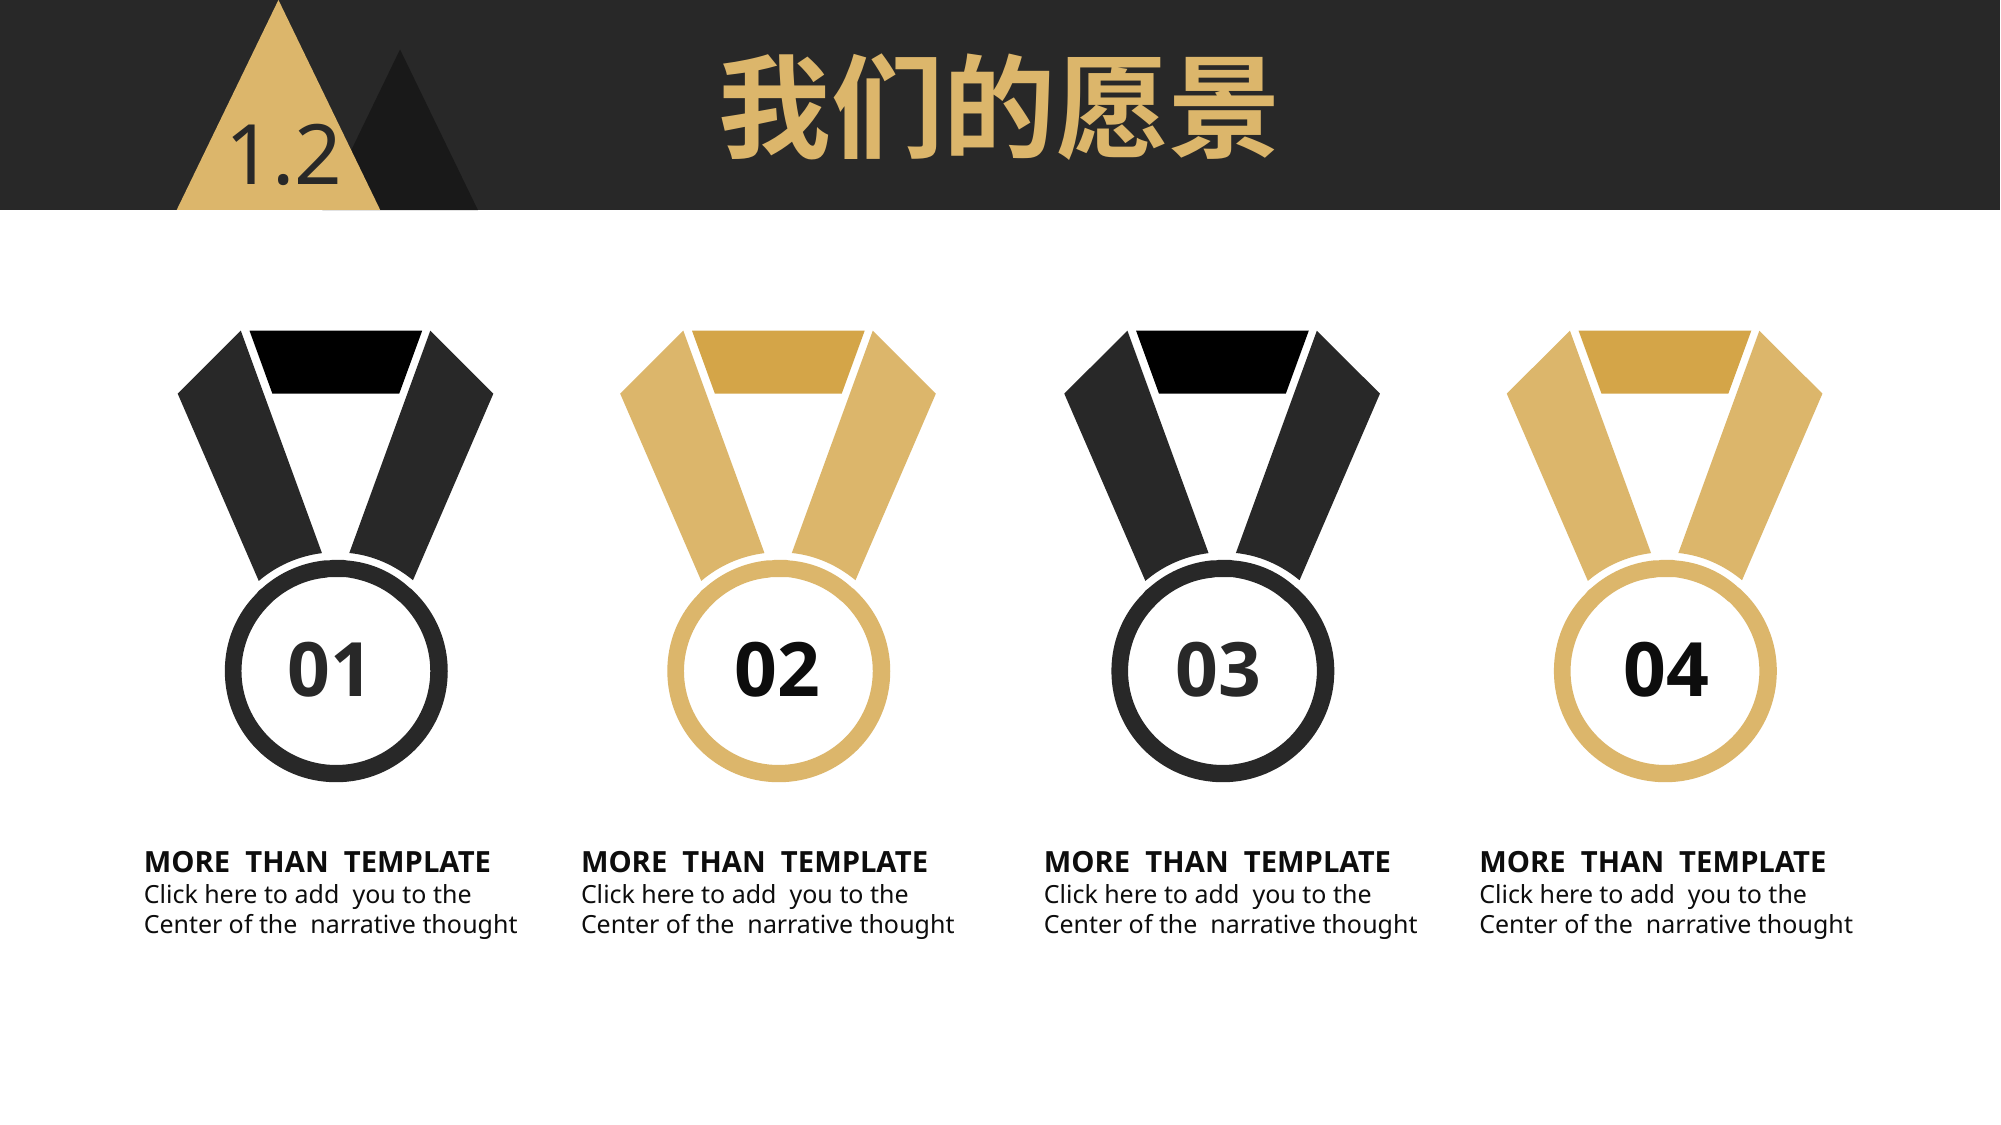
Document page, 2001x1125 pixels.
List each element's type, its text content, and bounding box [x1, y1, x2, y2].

text_box 1.2 [210, 93, 357, 209]
text_box 我们的愿景 [703, 29, 1297, 179]
text_box MORE THAN TEMPLATE Click here to add you to the Center of the narrative thought [1029, 836, 1433, 1016]
text_box MORE THAN TEMPLATE Click here to add you to the Center of the narrative thought [129, 836, 533, 1016]
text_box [1506, 330, 1823, 783]
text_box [177, 330, 494, 783]
text_box [320, 47, 480, 212]
text_box [232, 0, 325, 93]
text_box MORE THAN TEMPLATE Click here to add you to the Center of the narrative thought [1464, 835, 1869, 1016]
text_box MORE THAN TEMPLATE Click here to add you to the Center of the narrative thought [566, 836, 970, 1016]
text_box [0, 0, 276, 211]
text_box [1064, 330, 1380, 783]
text_box [175, 138, 382, 211]
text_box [620, 330, 936, 783]
text_box [281, 0, 2000, 211]
